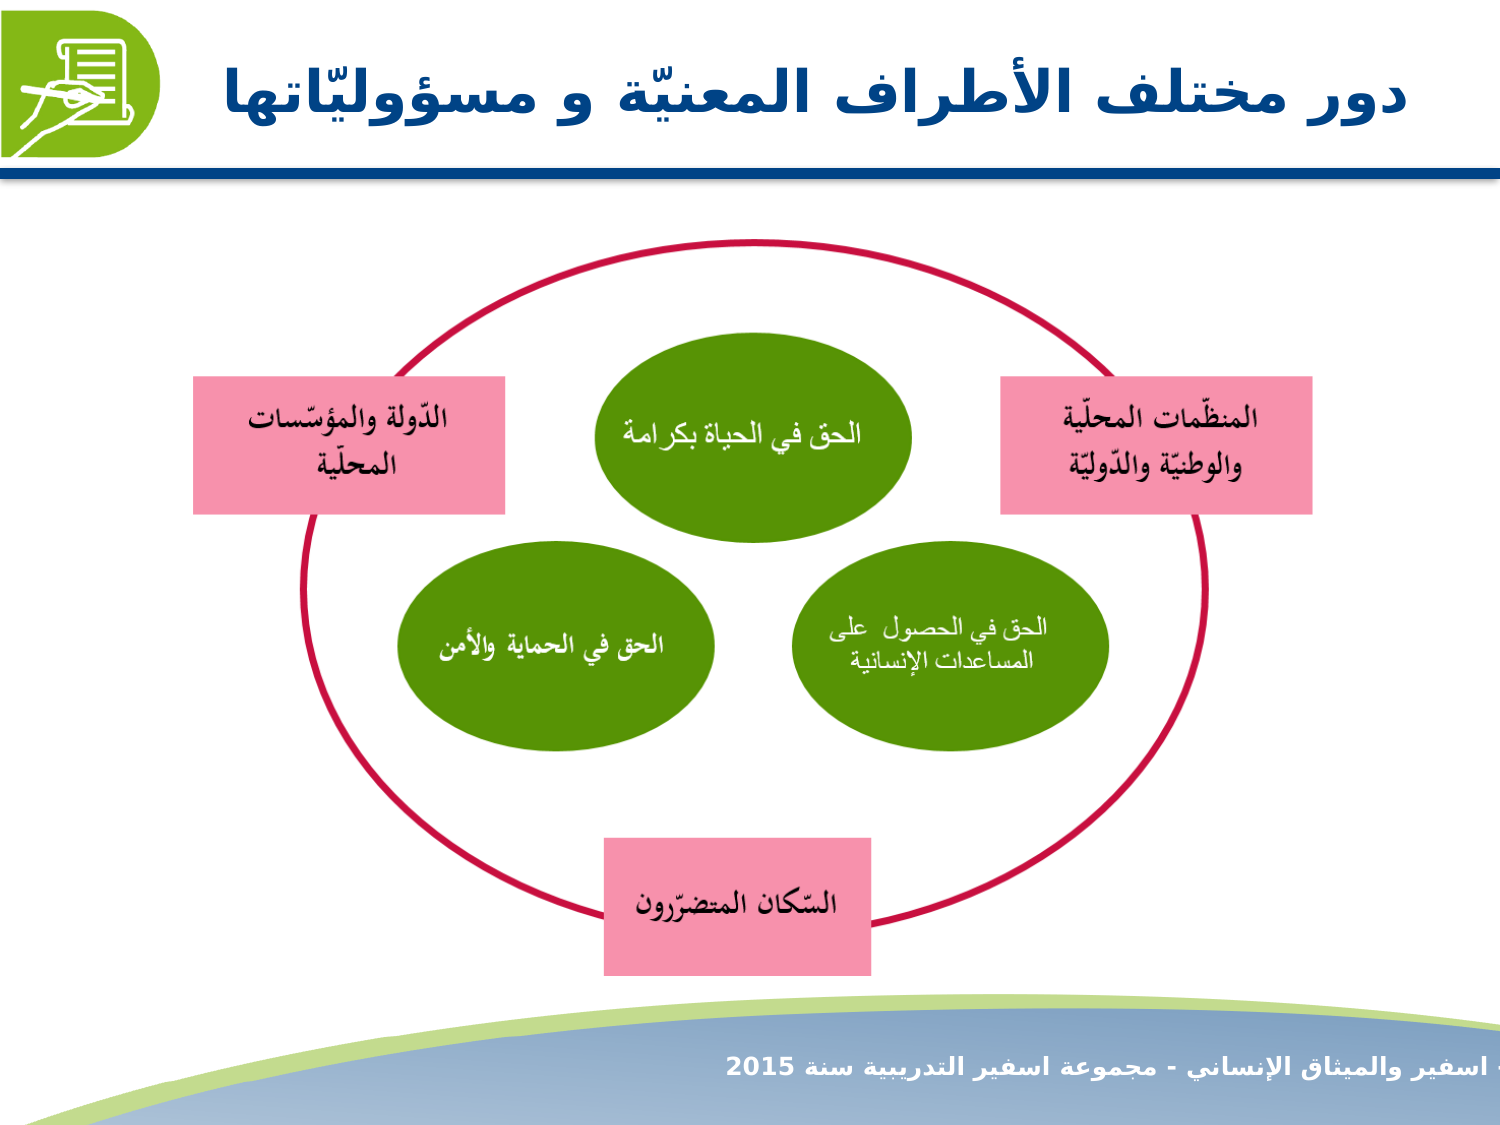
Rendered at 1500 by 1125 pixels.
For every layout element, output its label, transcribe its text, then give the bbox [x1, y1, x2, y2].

text_box الجزء "أ"9 - اسفير والميثاق الإنساني - مجموعة اسفير التدريبية سنة 2015 [710, 1042, 1500, 1088]
picture [0, 9, 75, 158]
picture [0, 992, 1500, 1125]
picture [188, 233, 1341, 977]
title دور مختلف الأطراف المعنيّة و مسؤوليّاتها [75, 0, 1425, 178]
